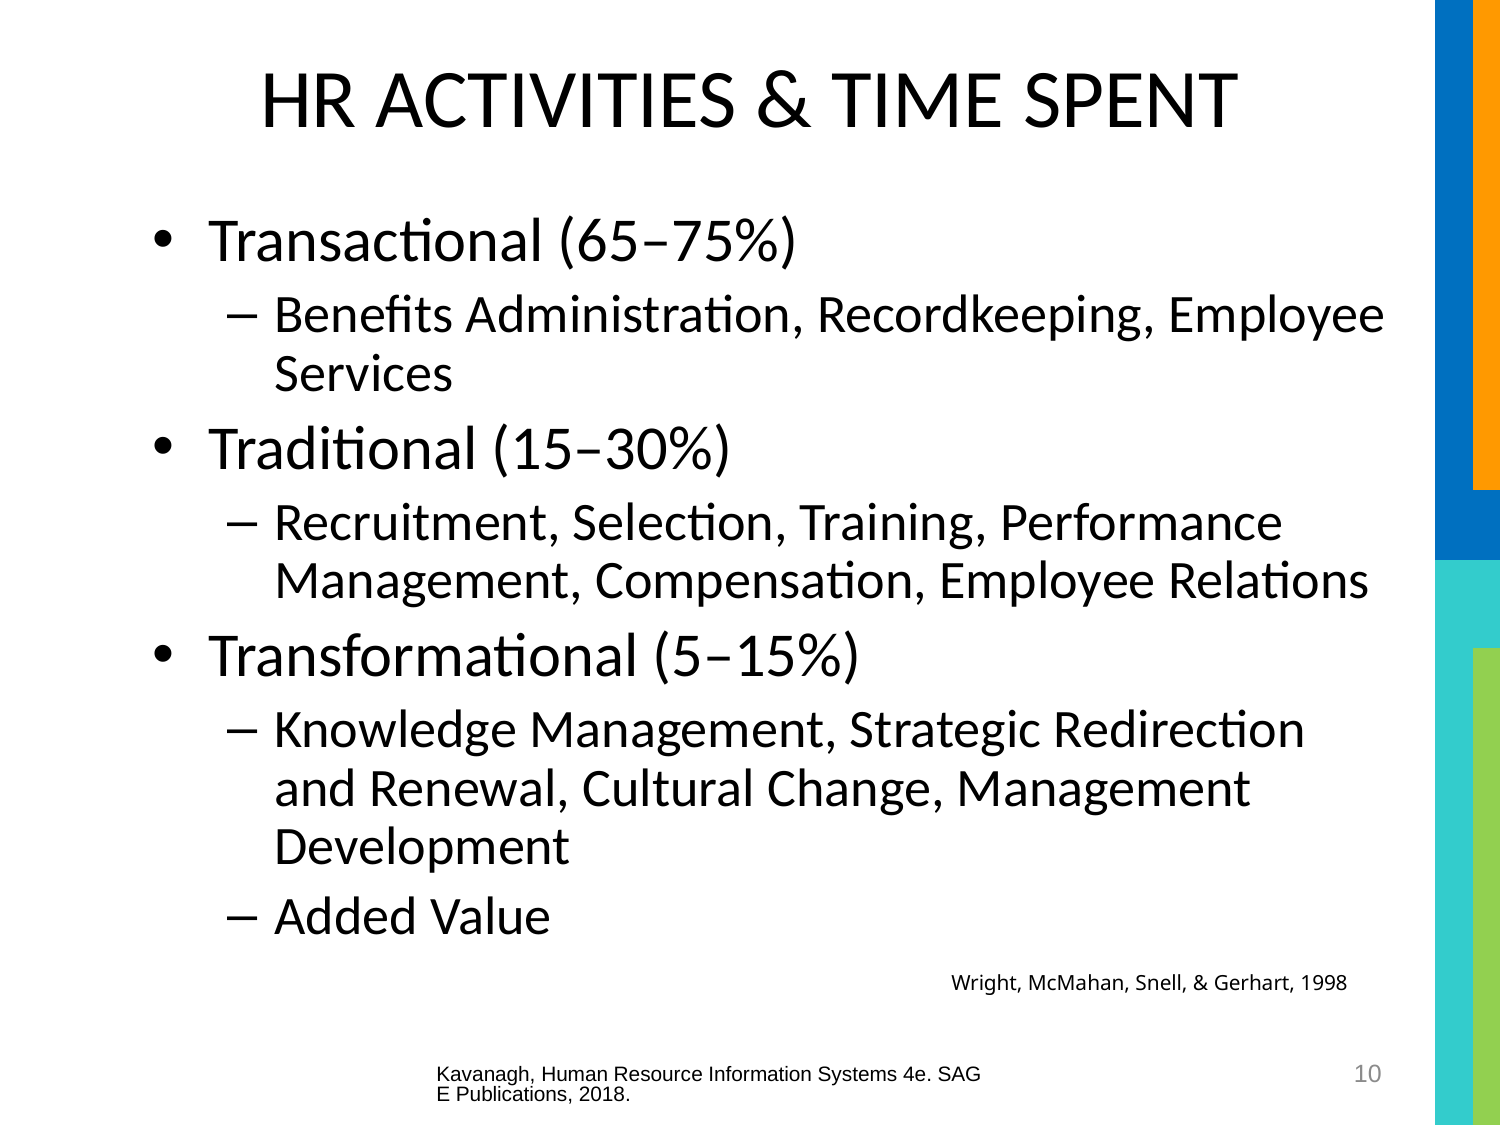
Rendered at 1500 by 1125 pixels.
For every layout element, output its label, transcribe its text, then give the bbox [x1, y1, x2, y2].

list Transactional (65–75%) Benefits Administration, Recordkeeping, Employee Services Traditional (15–30%) Recruitment, Selection, Training, Performance Management, Compensation, Employee Relations Transformational (5–15%) Knowledge Management, Strategic Redirection and Renewal, Cultural Change, Management Development Added Value [137, 200, 1413, 963]
title HR ACTIVITIES & TIME SPENT [75, 0, 1425, 188]
footer Kavanagh, Human Resource Information Systems 4e. SAGE Publications, 2018. [421, 1042, 1004, 1103]
text_box Wright, McMahan, Snell, & Gerhart, 1998 [37, 962, 1363, 1006]
slide_number 10 [1059, 1042, 1397, 1103]
